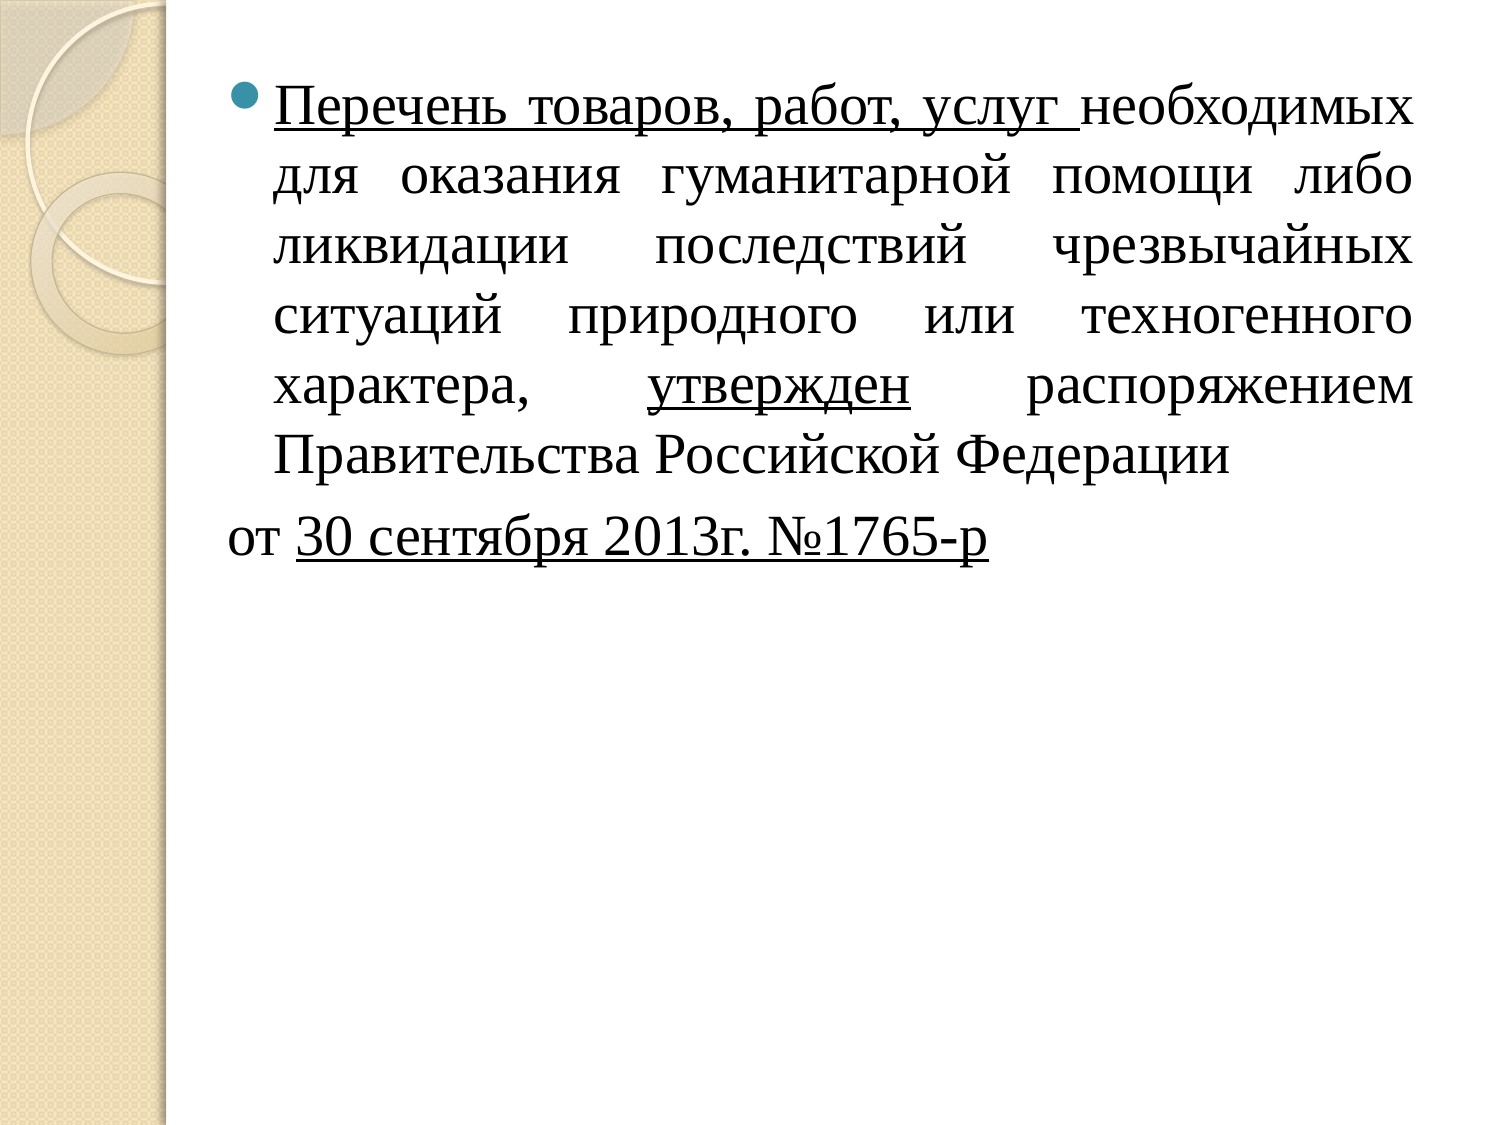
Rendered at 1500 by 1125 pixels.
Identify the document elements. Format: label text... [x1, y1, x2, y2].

list Перечень товаров, работ, услуг необходимых для оказания гуманитарной помощи либо ликвидации последствий чрезвычайных ситуаций природного или техногенного характера, утвержден распоряжением Правительства Российской Федерации от 30 сентября 2013г. №1765-р [199, 58, 1430, 1043]
